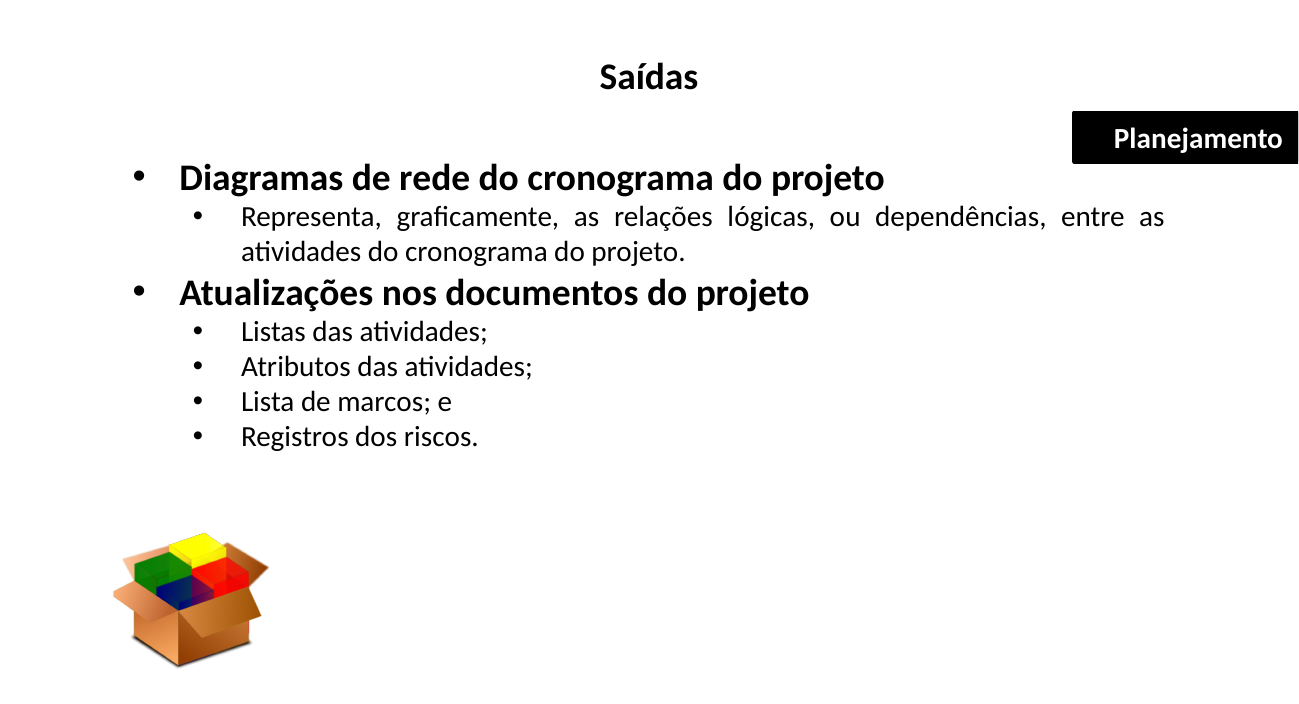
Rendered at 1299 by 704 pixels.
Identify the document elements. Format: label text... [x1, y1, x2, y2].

text_box Planejamento [1074, 112, 1299, 162]
picture [112, 520, 273, 672]
text_box Saídas [0, 44, 1299, 106]
text_box Diagramas de rede do cronograma do projeto Representa, graficamente, as relações lógicas, ou dependências, entre as atividades do cronograma do projeto. Atualizações nos documentos do projeto Listas das atividades; Atributos das atividades; Lista de marcos; e Registros dos riscos. [117, 145, 1181, 464]
